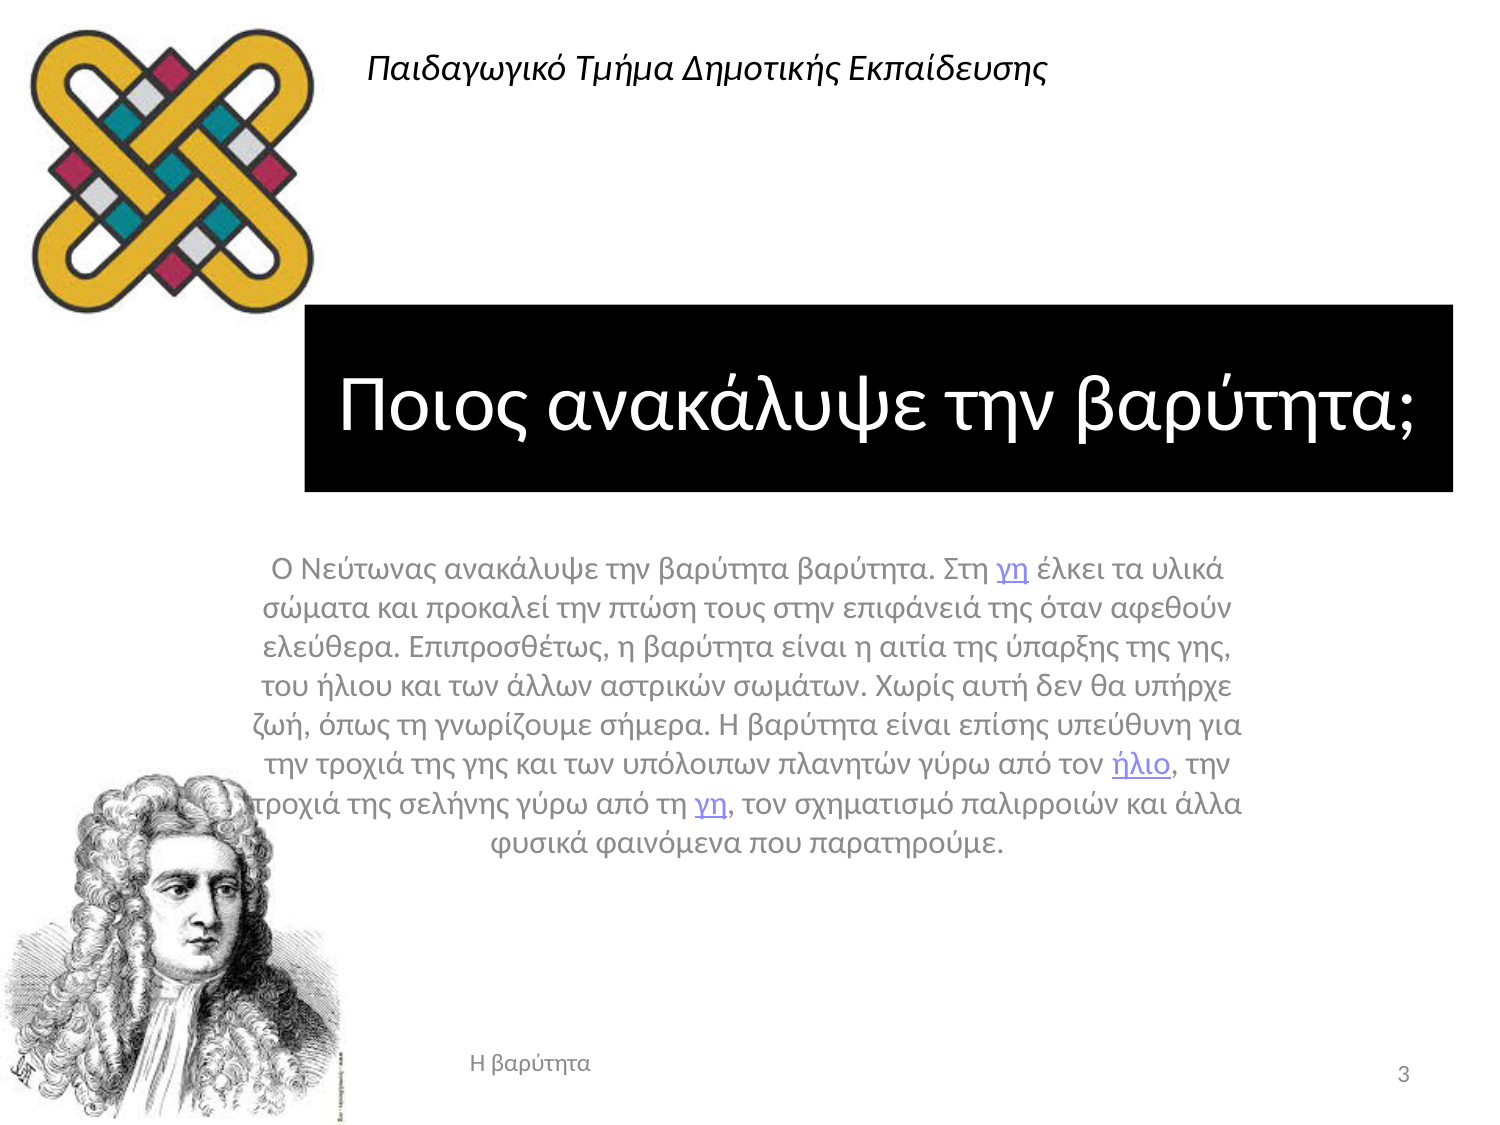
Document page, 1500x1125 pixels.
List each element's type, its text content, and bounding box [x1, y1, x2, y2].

subtitle Ο Νεύτωνας ανακάλυψε την βαρύτητα βαρύτητα. Στη γη έλκει τα υλικά σώματα και προκαλεί την πτώση τους στην επιφάνειά της όταν αφεθούν ελεύθερα. Επιπροσθέτως, η βαρύτητα είναι η αιτία της ύπαρξης της γης, του ήλιου και των άλλων αστρικών σωμάτων. Χωρίς αυτή δεν θα υπήρχε ζωή, όπως τη γνωρίζουμε σήμερα. Η βαρύτητα είναι επίσης υπεύθυνη για την τροχιά της γης και των υπόλοιπων πλανητών γύρω από τον ήλιο, την τροχιά της σελήνης γύρω από τη γη, τον σχηματισμό παλιρροιών και άλλα φυσικά φαινόμενα που παρατηρούμε. [222, 539, 1273, 879]
slide_number 3 [1074, 1042, 1425, 1103]
footer Η βαρύτητα [292, 1031, 768, 1092]
picture [0, 768, 346, 1125]
picture [0, 0, 344, 344]
title Ποιος ανακάλυψε την βαρύτητα; [304, 304, 1454, 493]
